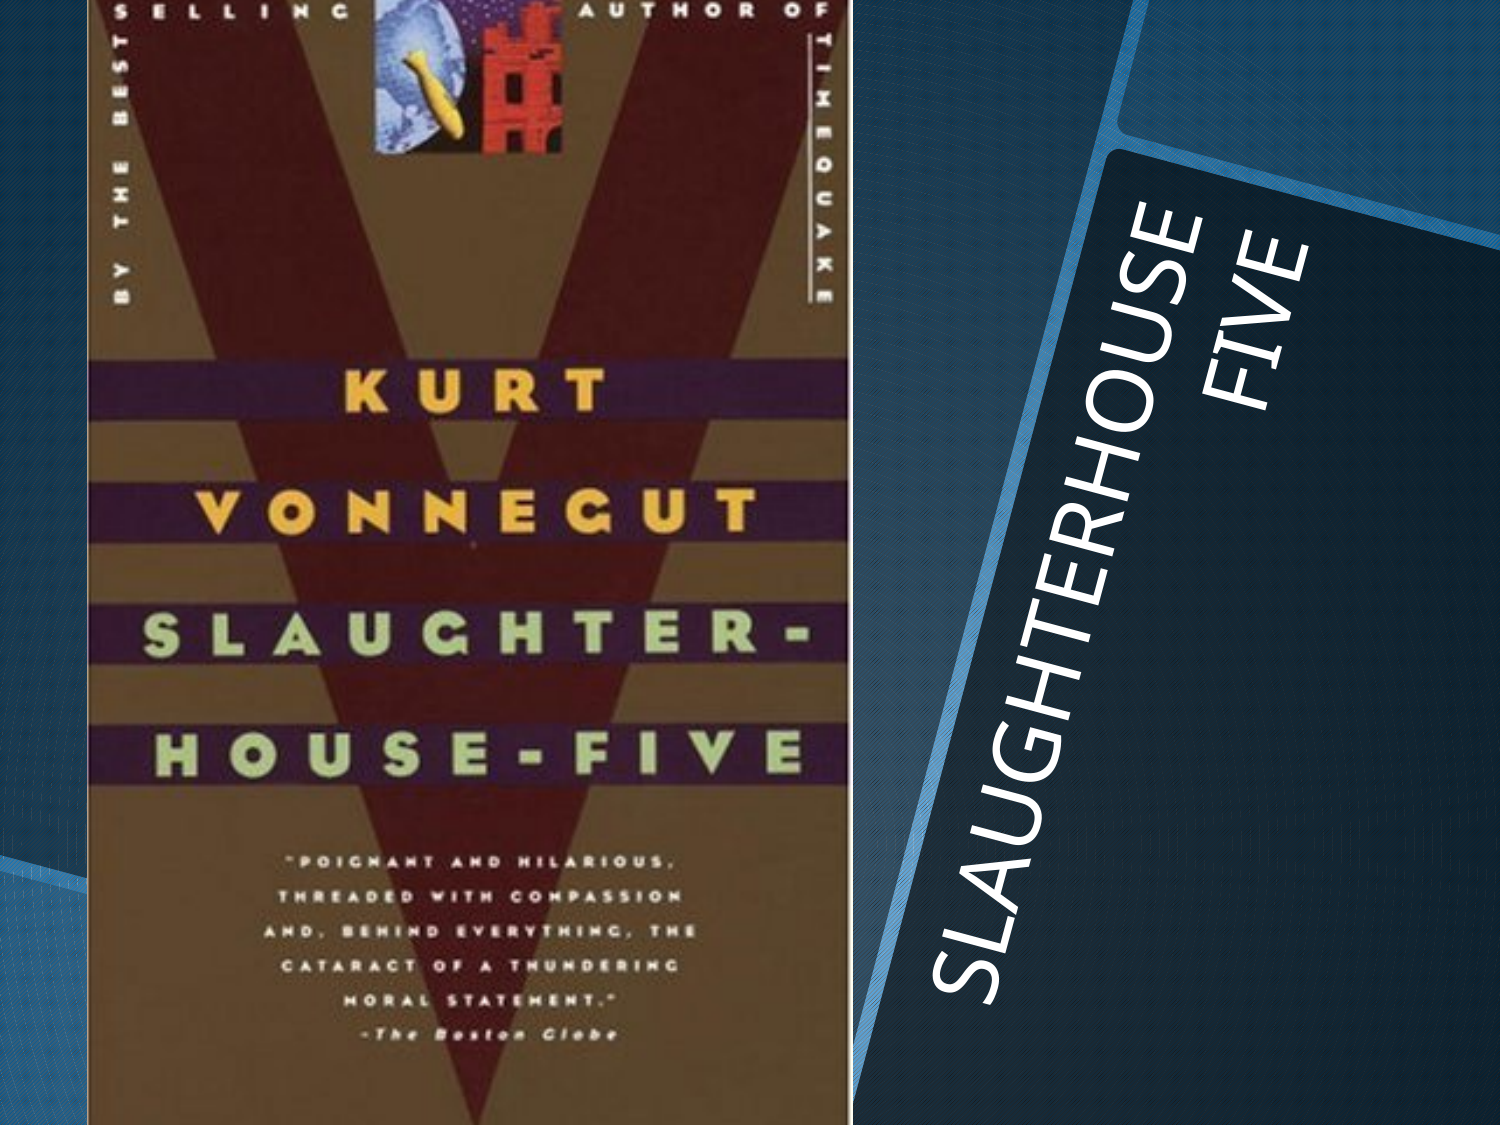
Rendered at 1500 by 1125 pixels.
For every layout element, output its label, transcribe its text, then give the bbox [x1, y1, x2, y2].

title SLAUGHTERHOUSE FIVE [879, 172, 1430, 1125]
picture [86, 0, 853, 1125]
